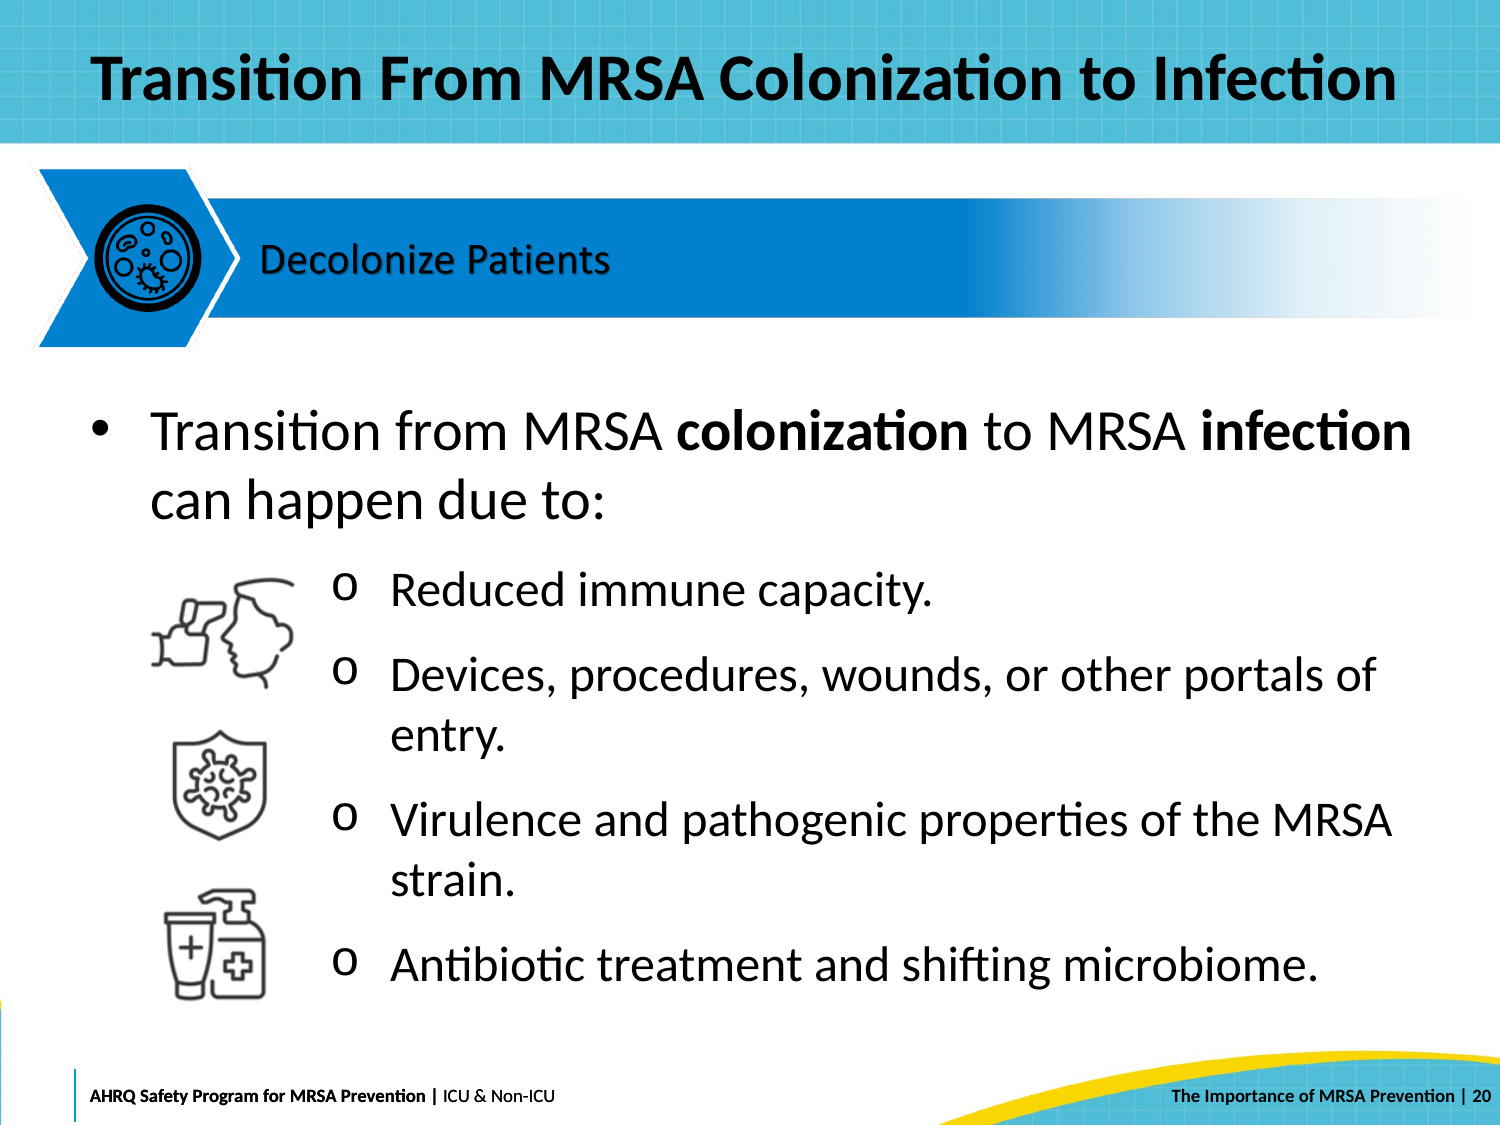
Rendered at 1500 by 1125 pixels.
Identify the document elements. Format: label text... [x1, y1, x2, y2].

picture [0, 0, 1500, 1125]
list Transition from MRSA colonization to MRSA infection can happen due to: Reduced immune capacity. Devices, procedures, wounds, or other portals of entry. Virulence and pathogenic properties of the MRSA strain. Antibiotic treatment and shifting microbiome. [75, 384, 1455, 1125]
picture [122, 556, 306, 1018]
slide_number | 20 [1455, 1065, 1500, 1125]
title Transition From MRSA Colonization to Infection [75, 0, 1425, 150]
